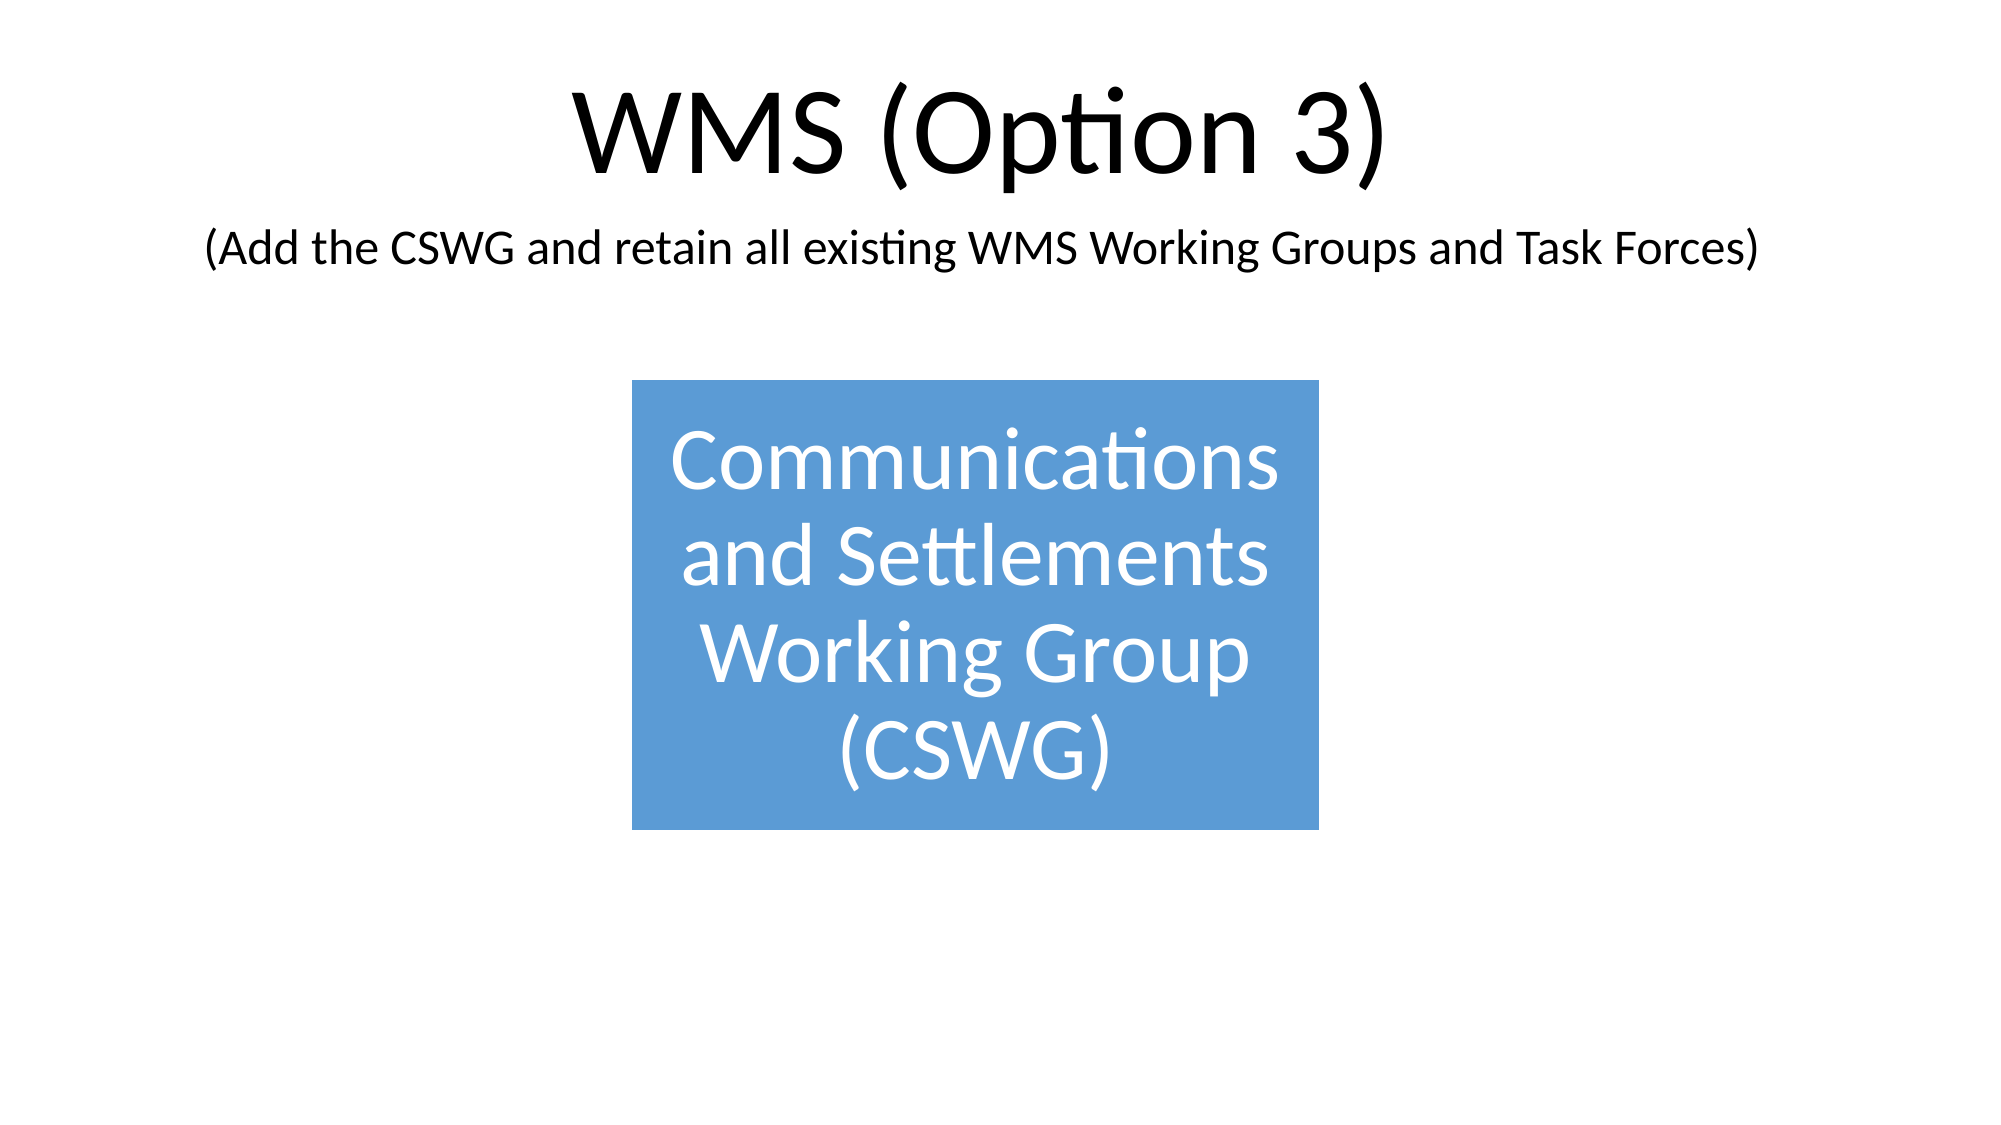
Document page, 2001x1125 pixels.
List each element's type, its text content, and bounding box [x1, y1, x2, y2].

subtitle WMS (Option 3) (Add the CSWG and retain all existing WMS Working Groups and Task Forces) [134, 57, 1830, 311]
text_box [318, 248, 1567, 1089]
